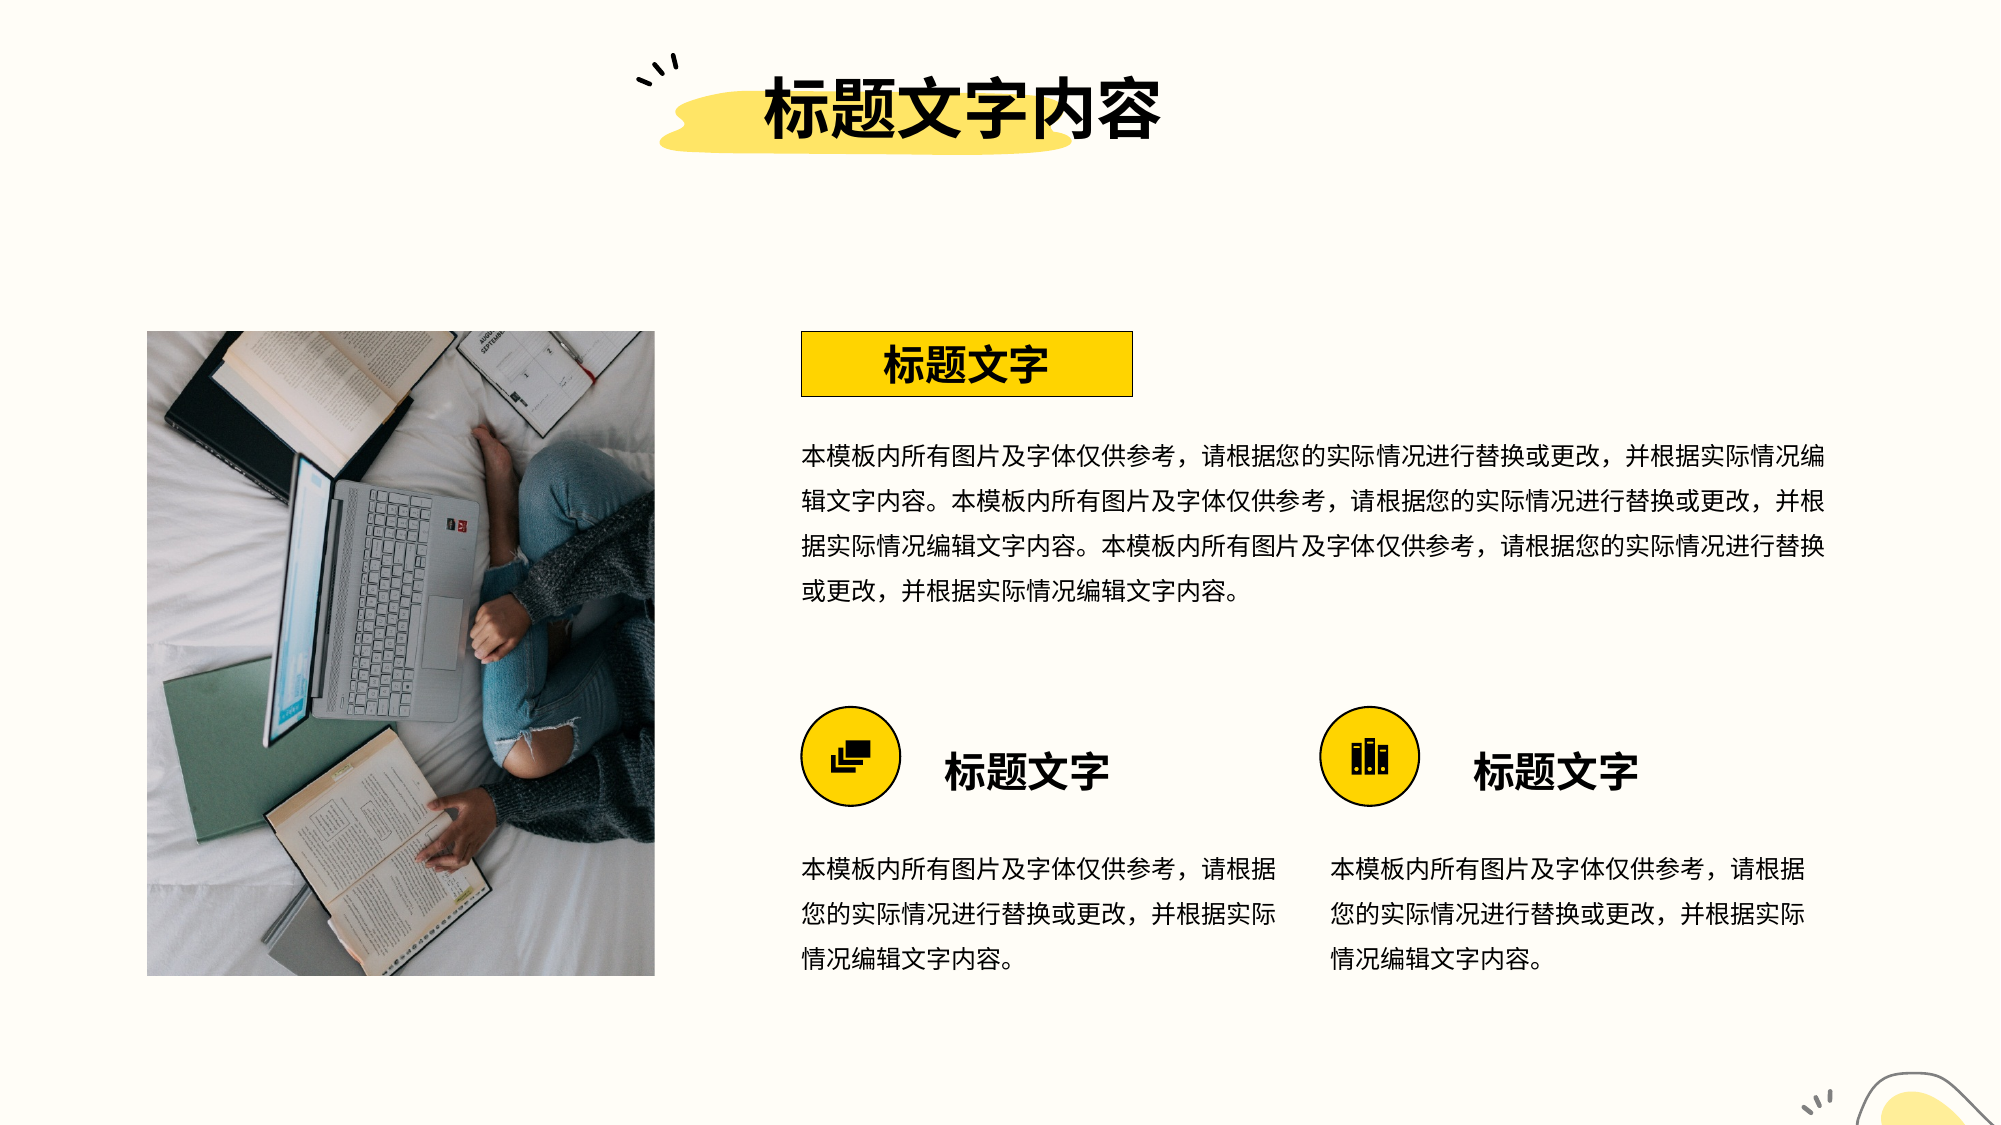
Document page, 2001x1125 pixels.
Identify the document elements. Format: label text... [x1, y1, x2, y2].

text_box 本模板内所有图片及字体仅供参考，请根据您的实际情况进行替换或更改，并根据实际情况编辑文字内容。本模板内所有图片及字体仅供参考，请根据您的实际情况进行替换或更改，并根据实际情况编辑文字内容。本模板内所有图片及字体仅供参考，请根据您的实际情况进行替换或更改，并根据实际情况编辑文字内容。 [791, 420, 1853, 611]
text_box 标题文字 [929, 738, 1153, 803]
picture [147, 331, 655, 976]
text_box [641, 54, 678, 83]
text_box [665, 148, 1062, 155]
text_box 本模板内所有图片及字体仅供参考，请根据您的实际情况进行替换或更改，并根据实际情况编辑文字内容。 [1320, 834, 1817, 979]
text_box 本模板内所有图片及字体仅供参考，请根据您的实际情况进行替换或更改，并根据实际情况编辑文字内容。 [791, 834, 1288, 979]
text_box 标题文字 [1458, 738, 1681, 803]
text_box 标题文字内容 [650, 67, 1277, 148]
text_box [1320, 706, 1420, 806]
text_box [801, 706, 901, 806]
text_box 标题文字 [801, 331, 1133, 397]
